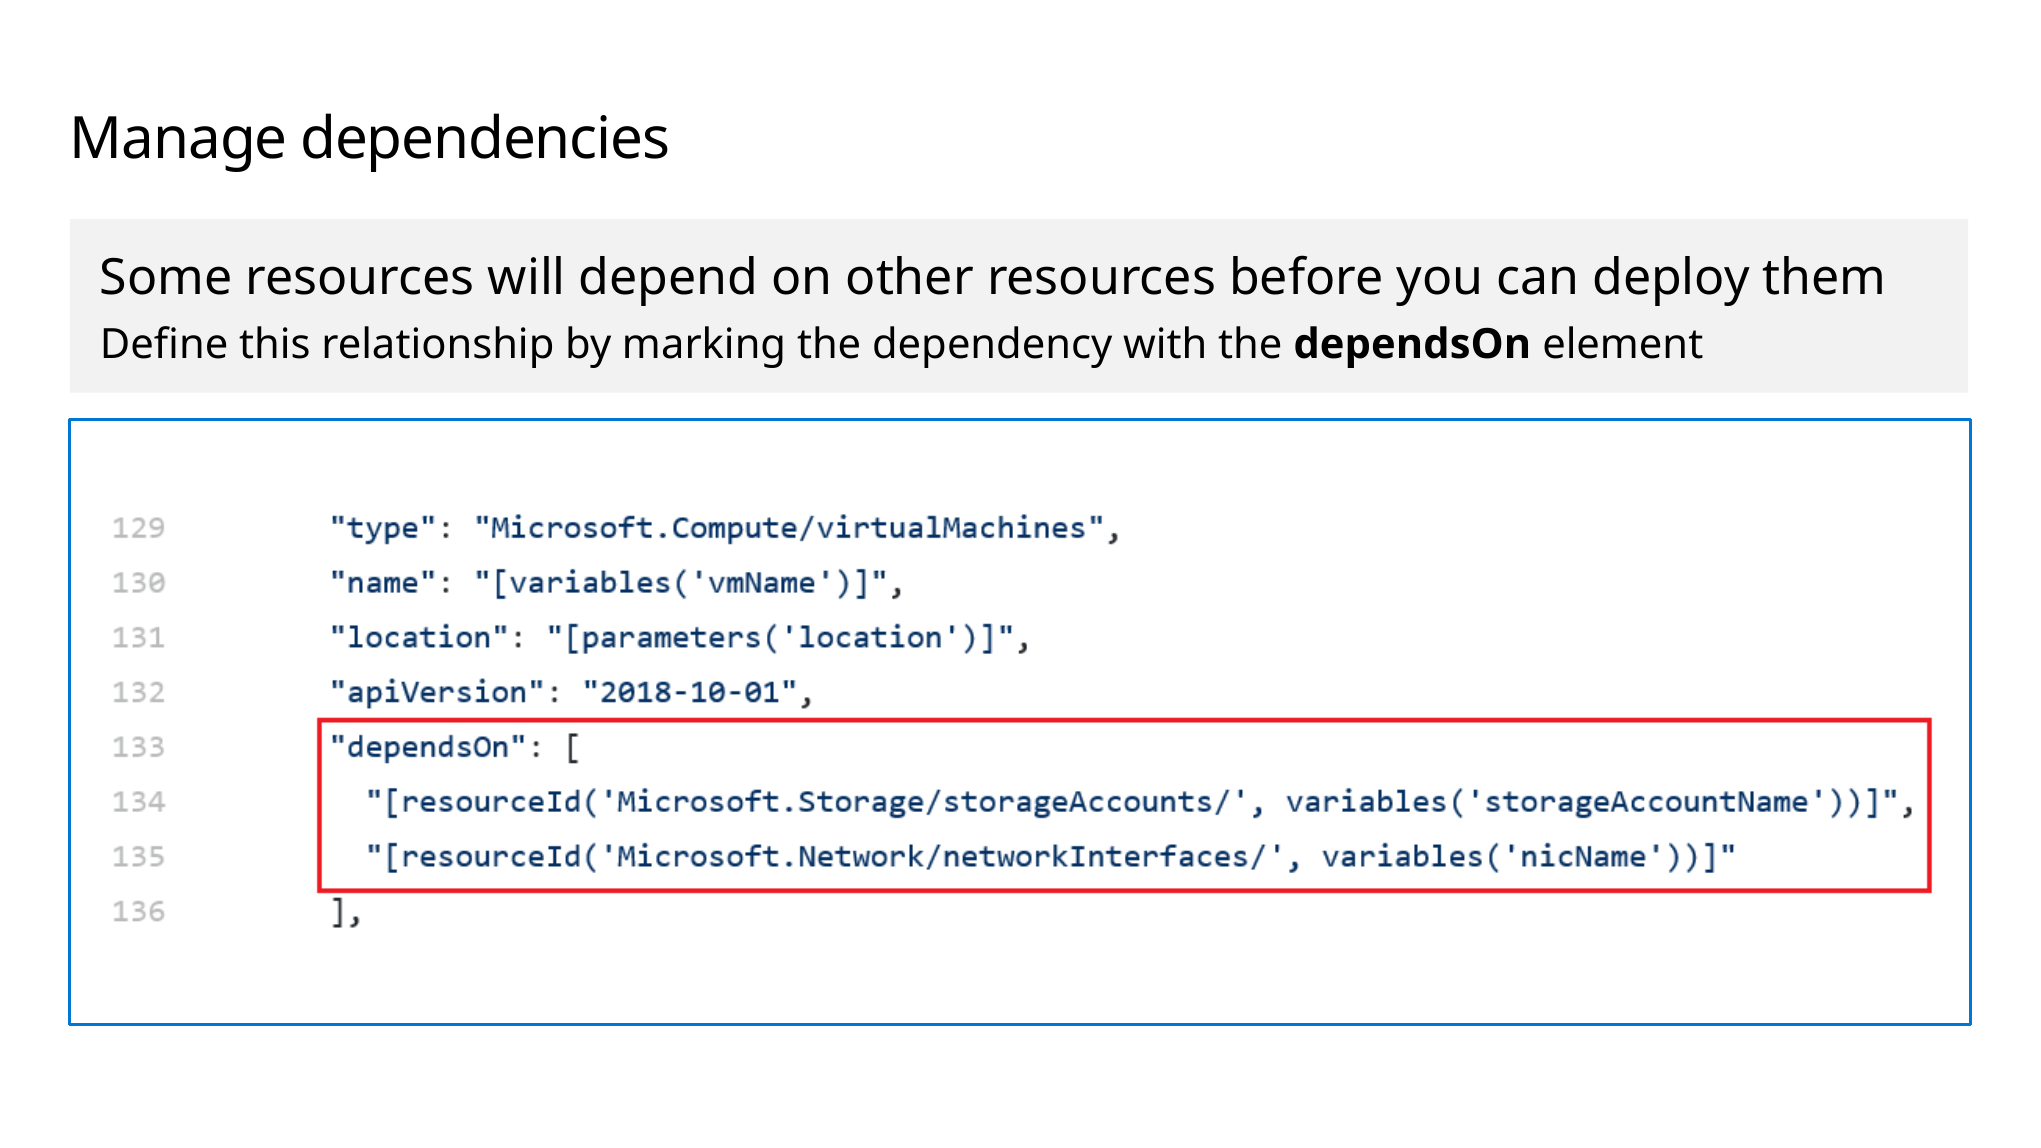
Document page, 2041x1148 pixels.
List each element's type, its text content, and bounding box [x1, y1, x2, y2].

title Manage dependencies [70, 103, 1969, 172]
text_box Some resources will depend on other resources before you can deploy them Define this relationship by marking the dependency with the dependsOn element [69, 219, 1969, 393]
picture [70, 421, 1970, 1023]
